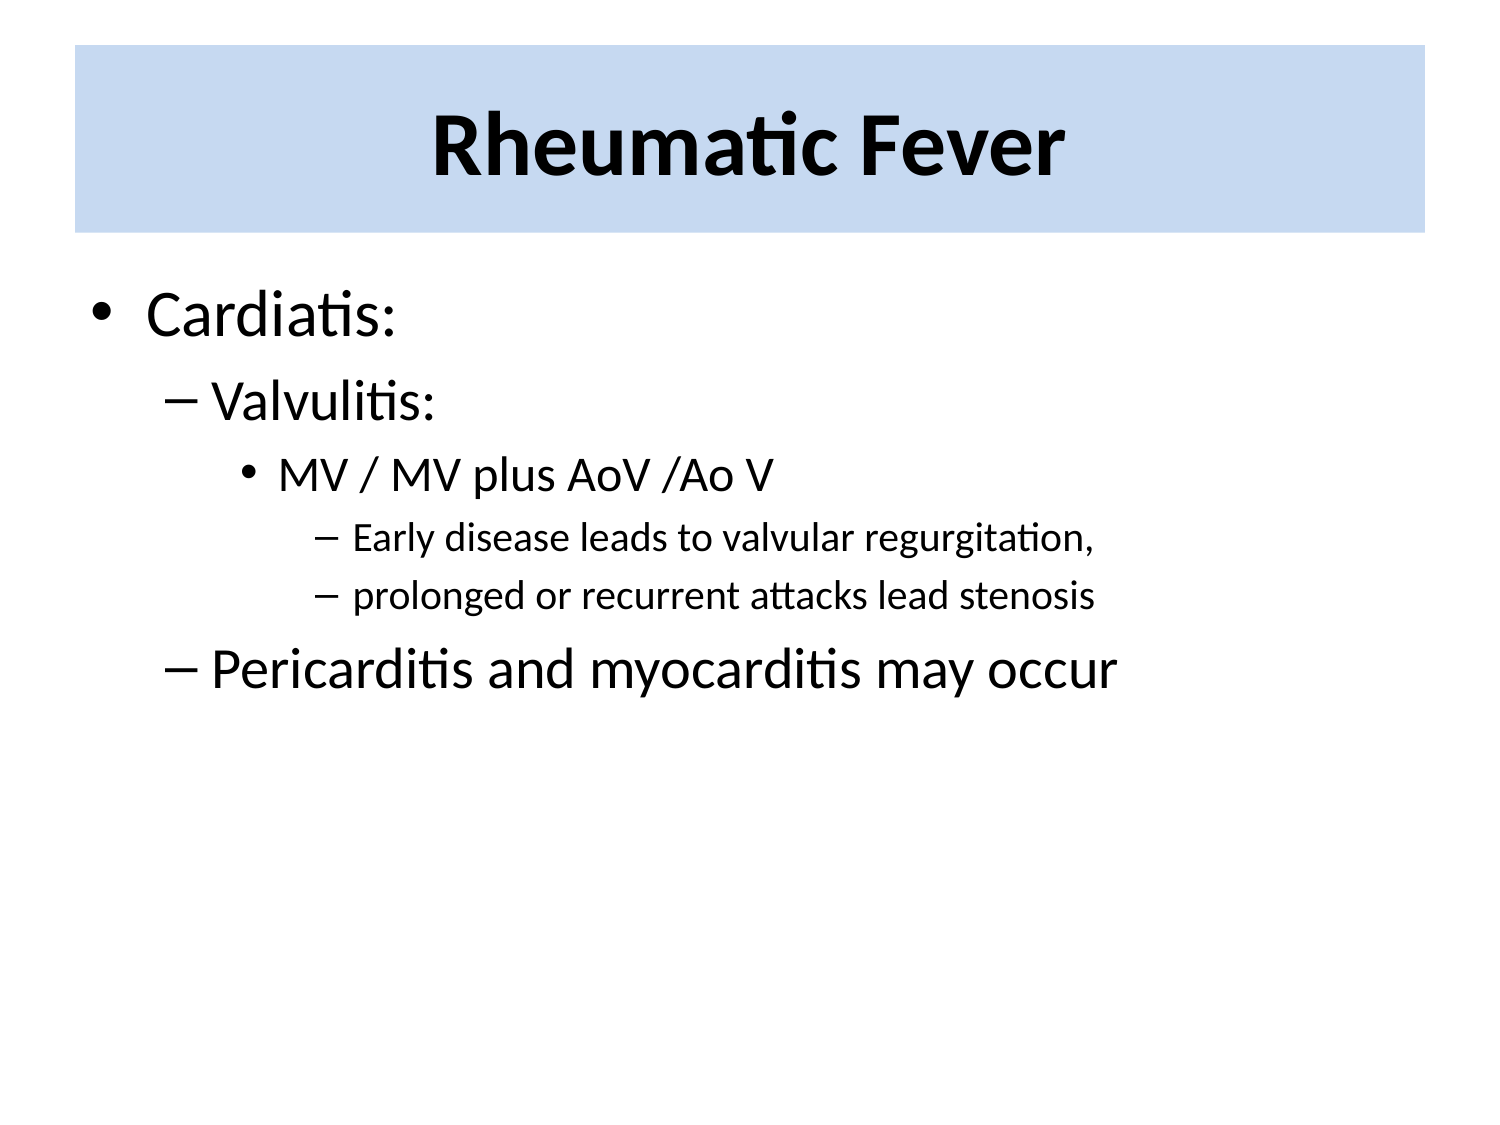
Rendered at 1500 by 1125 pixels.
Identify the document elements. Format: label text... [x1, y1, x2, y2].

title Rheumatic Fever [75, 45, 1425, 233]
list Cardiatis: Valvulitis: MV / MV plus AoV /Ao V Early disease leads to valvular regurgitation, prolonged or recurrent attacks lead stenosis Pericarditis and myocarditis may occur [75, 262, 1425, 1063]
